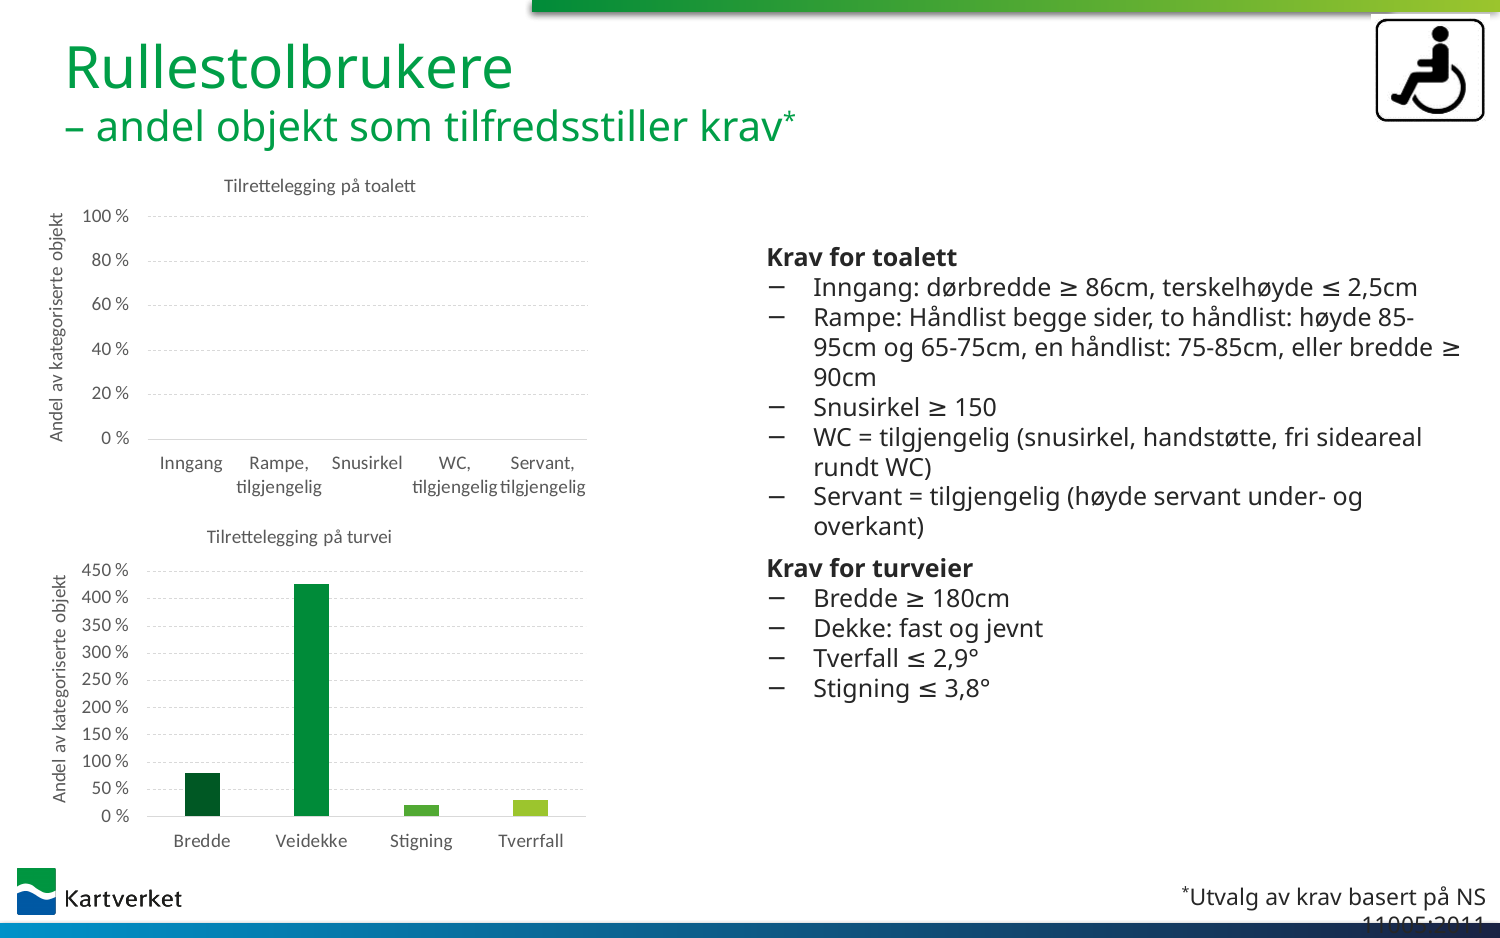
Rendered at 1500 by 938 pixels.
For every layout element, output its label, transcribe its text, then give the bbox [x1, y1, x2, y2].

text_box Rullestolbrukere – andel objekt som tilfredsstiller krav* [49, 14, 1431, 158]
picture [41, 166, 598, 505]
text_box *Utvalg av krav basert på NS 11005:2011 [1068, 873, 1500, 938]
picture [1371, 13, 1491, 127]
text_box Krav for turveier Bredde ≥ 180cm Dekke: fast og jevnt Tverfall ≤ 2,9° Stigning ≤ 3,8° [751, 545, 1483, 710]
picture [41, 520, 597, 859]
text_box Krav for toalett Inngang: dørbredde ≥ 86cm, terskelhøyde ≤ 2,5cm Rampe: Håndlist begge sider, to håndlist: høyde 85-95cm og 65-75cm, en håndlist: 75-85cm, eller bredde ≥ 90cm Snusirkel ≥ 150 WC = tilgjengelig (snusirkel, handstøtte, fri sideareal rundt WC) Servant = tilgjengelig (høyde servant under- og overkant) [751, 234, 1483, 545]
